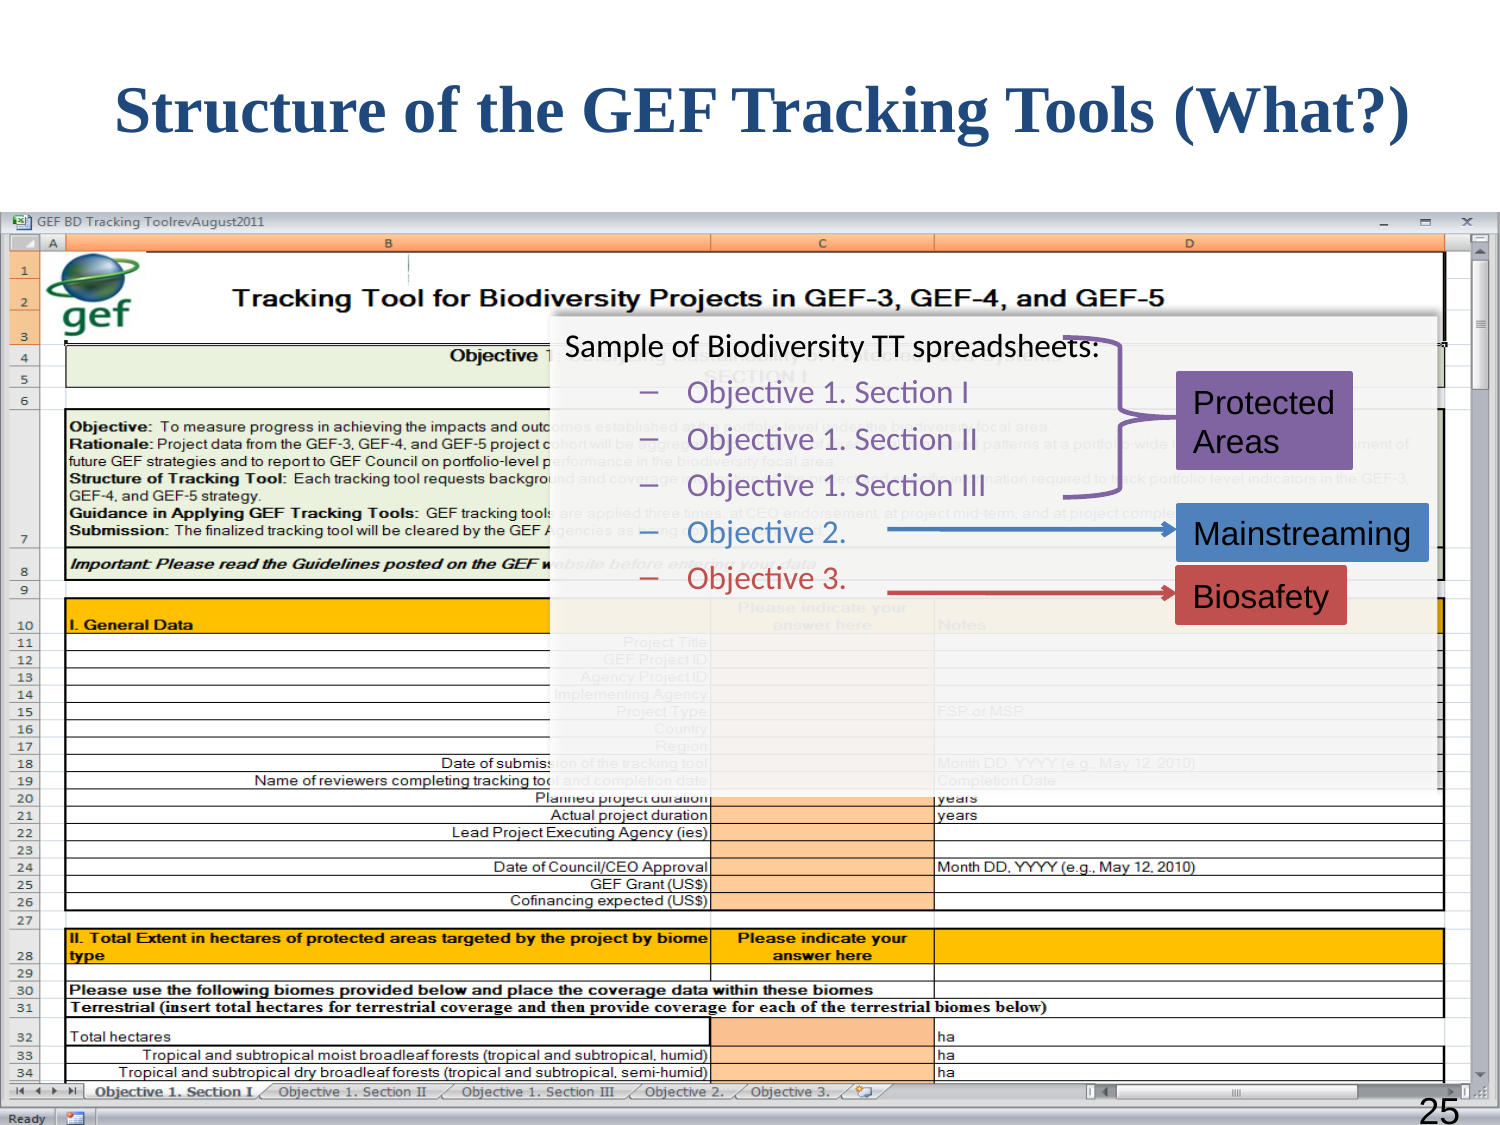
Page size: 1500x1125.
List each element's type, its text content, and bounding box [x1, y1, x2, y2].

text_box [887, 337, 1429, 624]
picture [0, 212, 1500, 1125]
title Structure of the GEF Tracking Tools (What?) [37, 12, 1488, 201]
